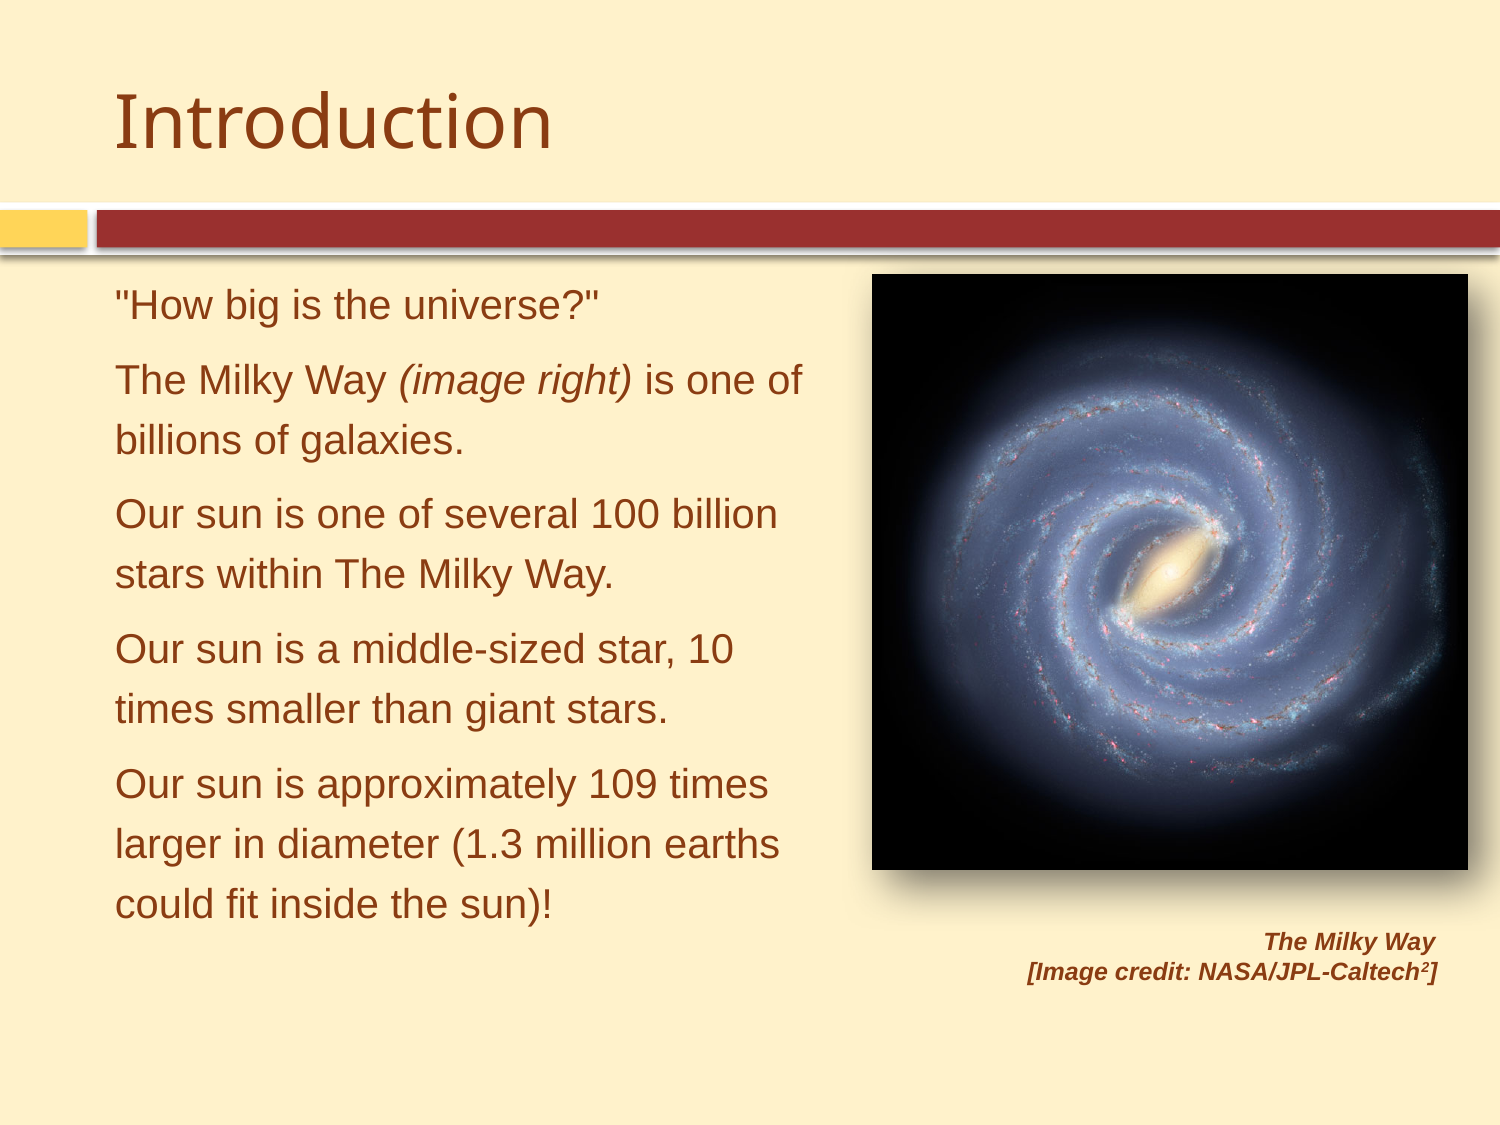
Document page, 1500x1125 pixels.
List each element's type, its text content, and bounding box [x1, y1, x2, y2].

title Introduction [99, 37, 1438, 200]
list "How big is the universe?" The Milky Way (image right) is one of billions of galaxies. Our sun is one of several 100 billion stars within The Milky Way. Our sun is a middle-sized star, 10 times smaller than giant stars. Our sun is approximately 109 times larger in diameter (1.3 million earths could fit inside the sun)! [99, 260, 820, 1083]
text_box The Milky Way [Image credit: NASA/JPL-Caltech2] [1012, 917, 1458, 993]
picture [872, 274, 1468, 871]
